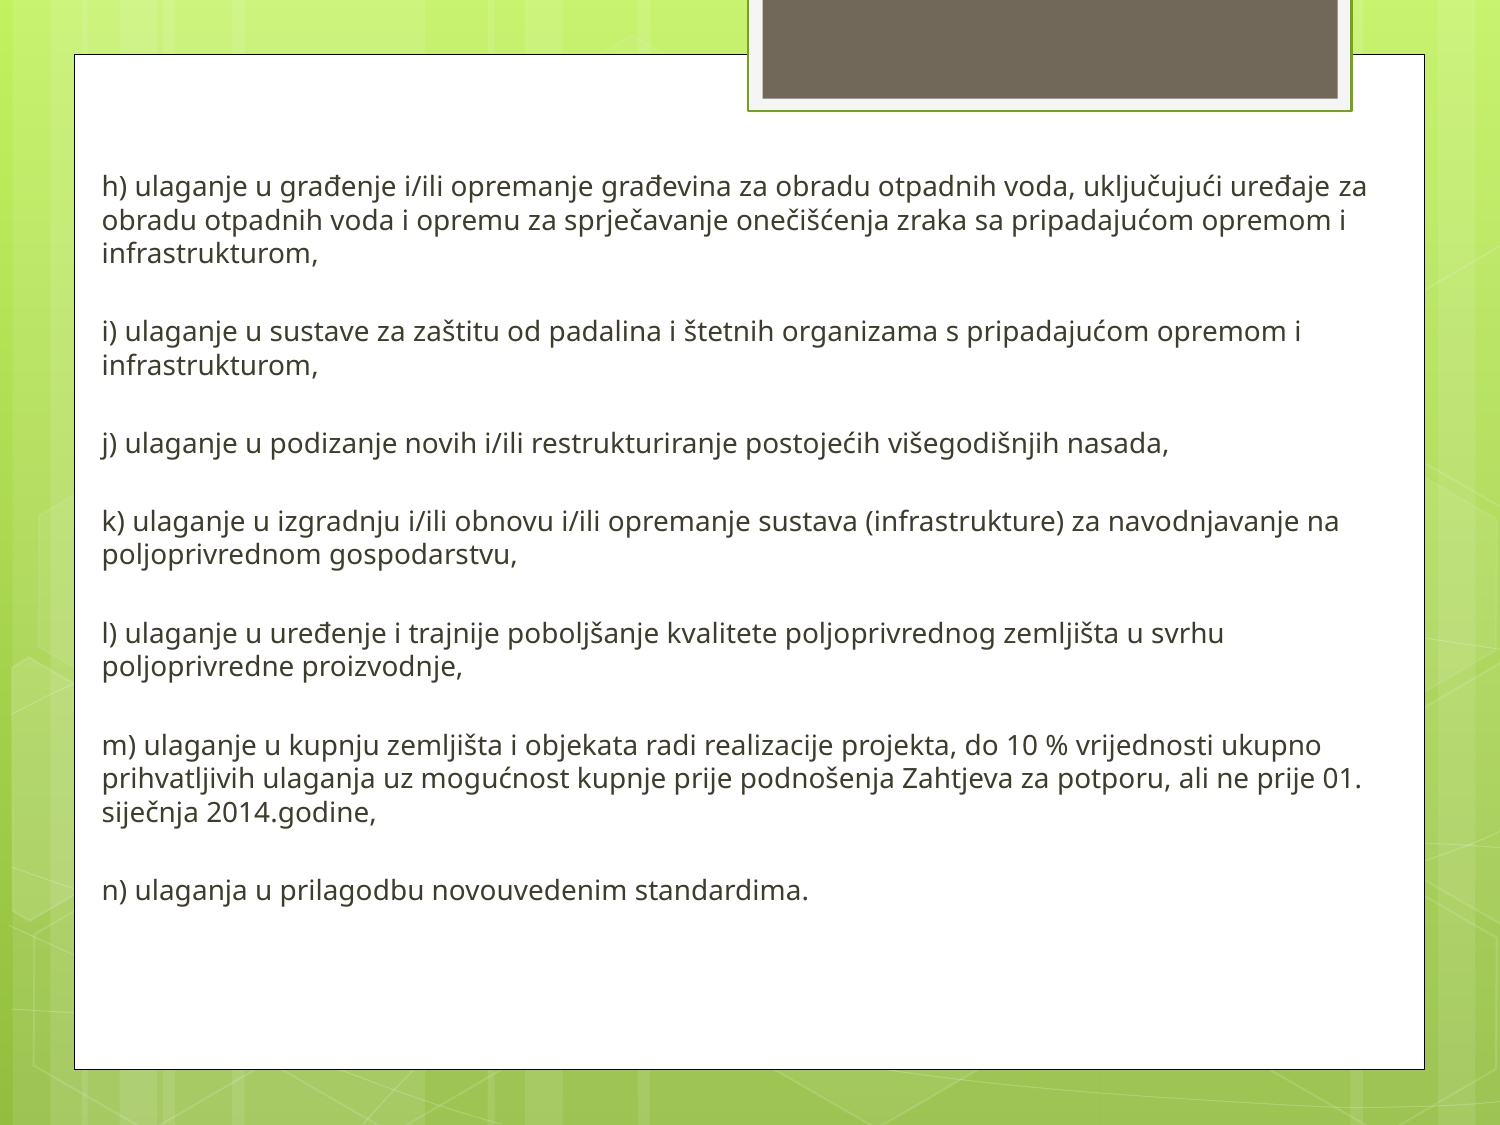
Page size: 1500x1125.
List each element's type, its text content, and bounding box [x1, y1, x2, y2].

list h) ulaganje u građenje i/ili opremanje građevina za obradu otpadnih voda, uključujući uređaje za obradu otpadnih voda i opremu za sprječavanje onečišćenja zraka sa pripadajućom opremom i infrastrukturom, i) ulaganje u sustave za zaštitu od padalina i štetnih organizama s pripadajućom opremom i infrastrukturom, j) ulaganje u podizanje novih i/ili restrukturiranje postojećih višegodišnjih nasada, k) ulaganje u izgradnju i/ili obnovu i/ili opremanje sustava (infrastrukture) za navodnjavanje na poljoprivrednom gospodarstvu, l) ulaganje u uređenje i trajnije poboljšanje kvalitete poljoprivrednog zemljišta u svrhu poljoprivredne proizvodnje, m) ulaganje u kupnju zemljišta i objekata radi realizacije projekta, do 10 % vrijednosti ukupno prihvatljivih ulaganja uz mogućnost kupnje prije podnošenja Zahtjeva za potporu, ali ne prije 01. siječnja 2014.godine, n) ulaganja u prilagodbu novouvedenim standardima. [76, 160, 1388, 917]
